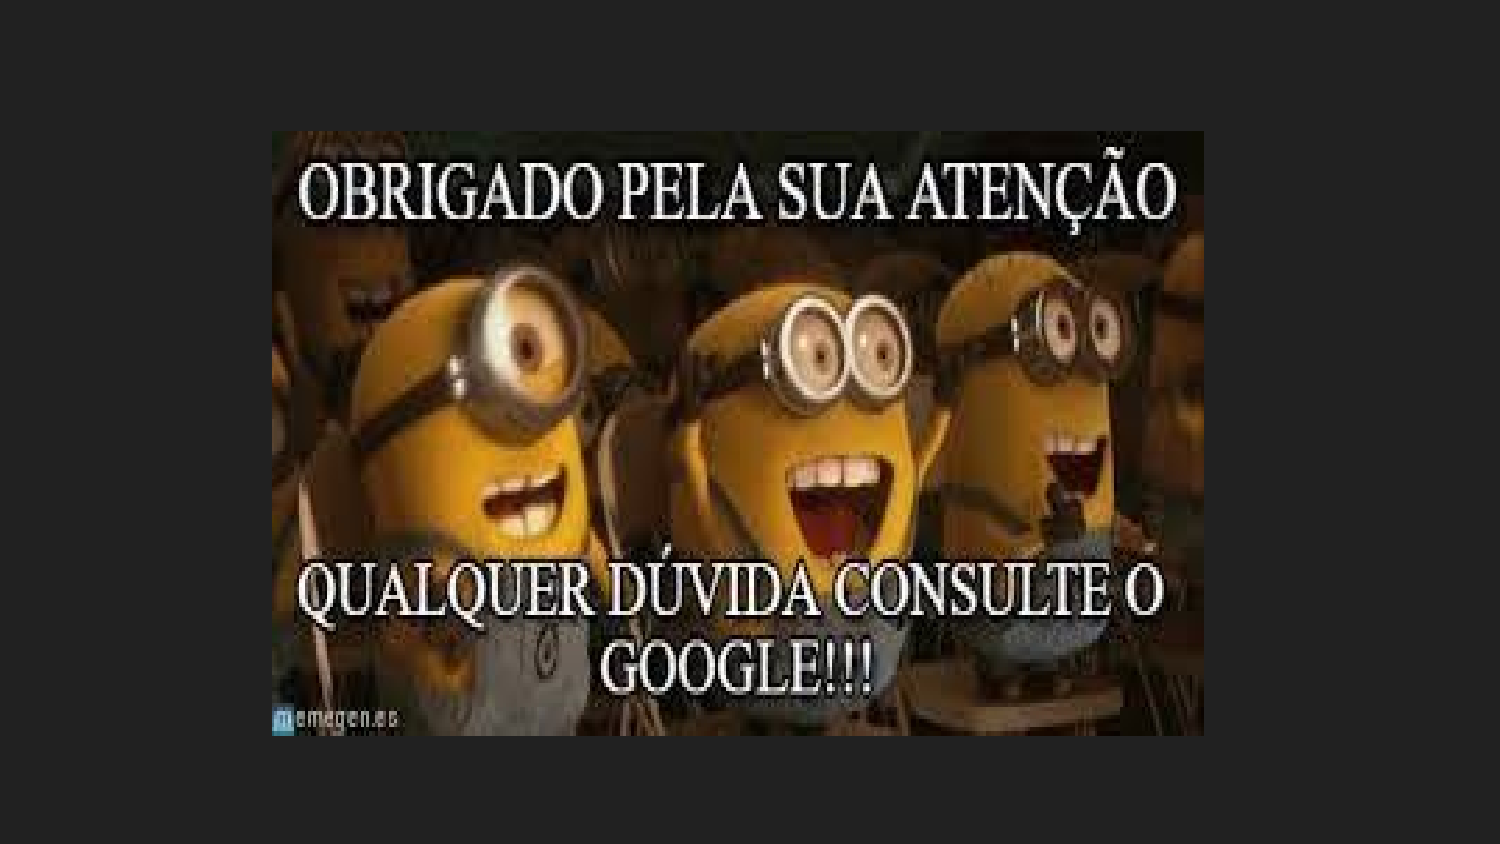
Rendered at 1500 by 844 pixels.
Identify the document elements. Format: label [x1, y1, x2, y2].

picture [272, 131, 1204, 736]
